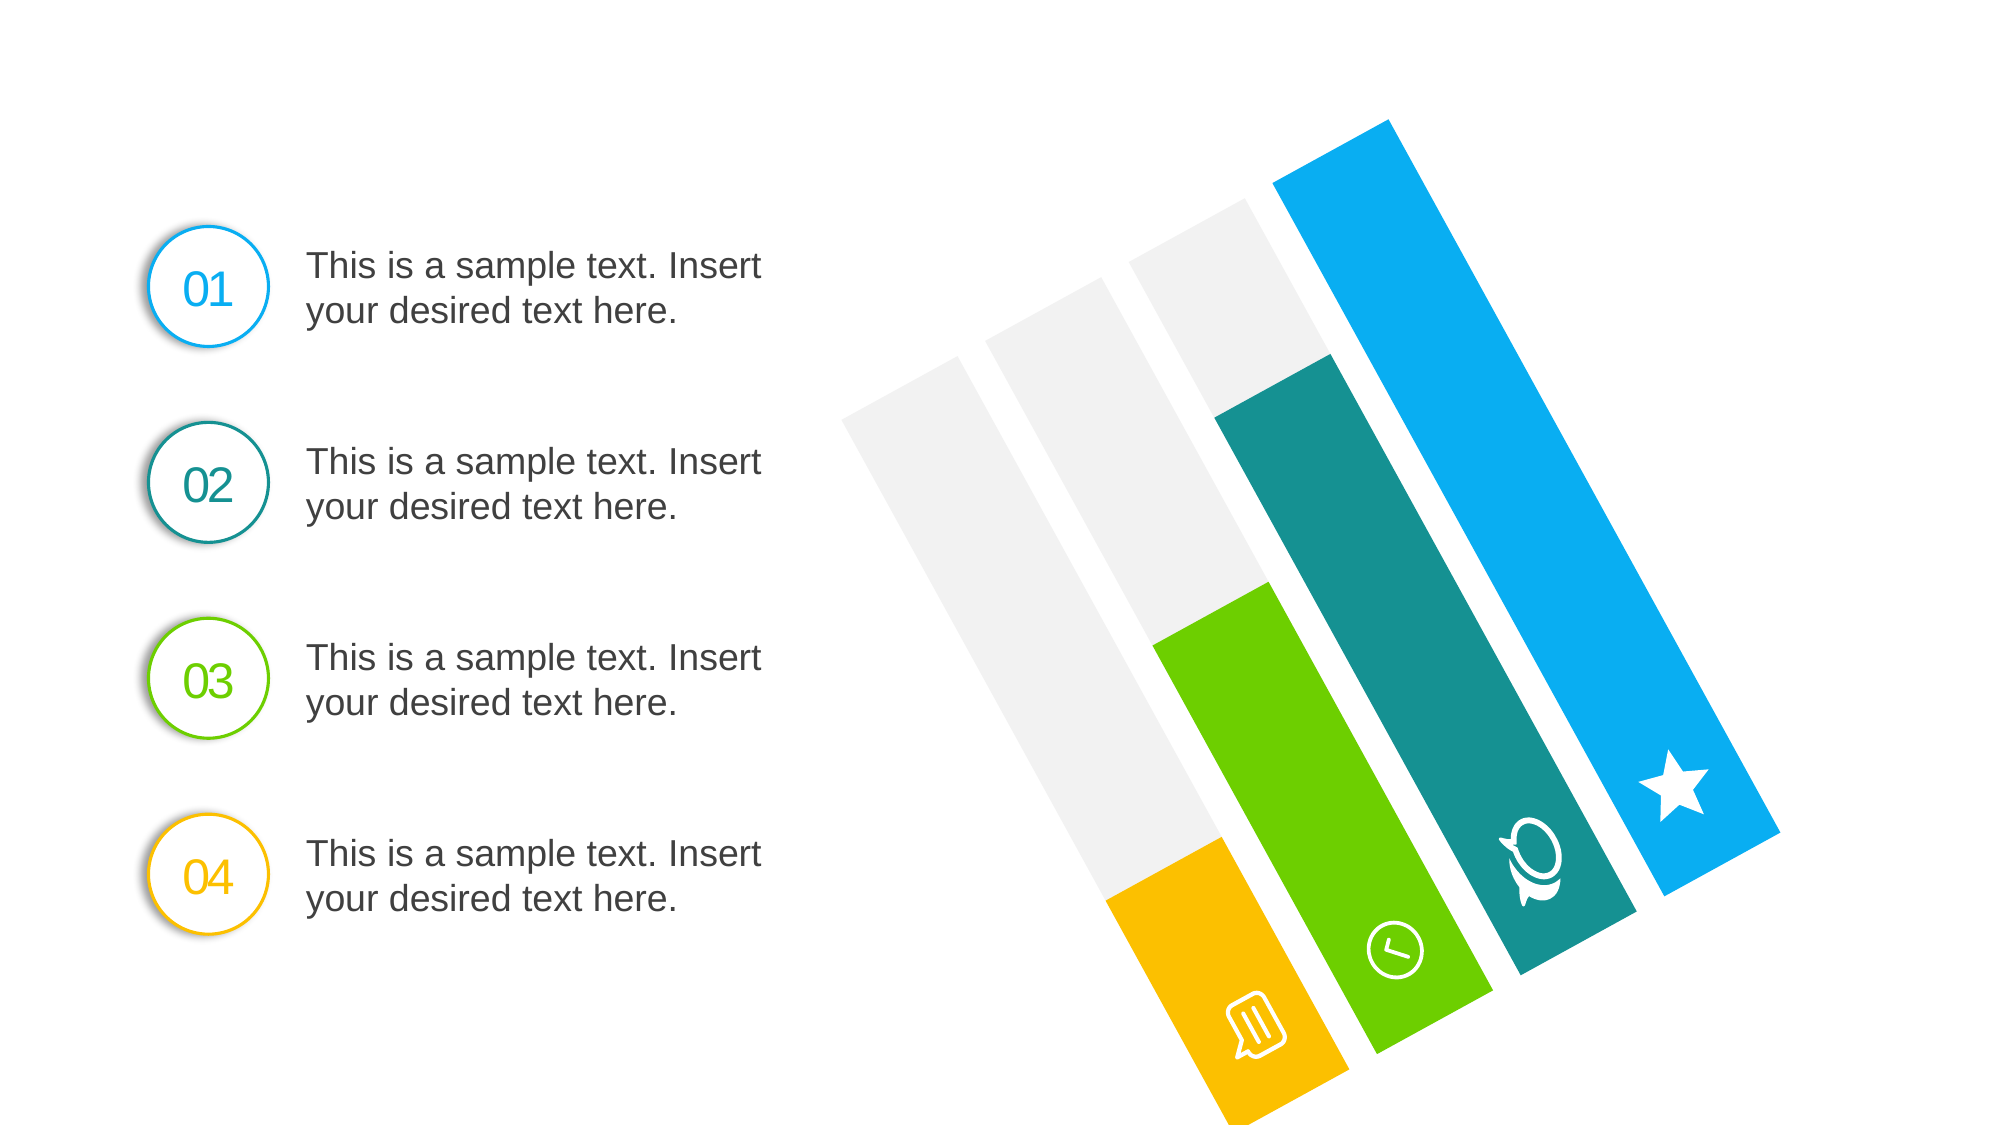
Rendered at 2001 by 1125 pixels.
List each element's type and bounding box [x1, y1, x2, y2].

text_box [903, 314, 1718, 939]
text_box [148, 618, 816, 739]
text_box [148, 226, 783, 347]
text_box [148, 422, 816, 543]
text_box [148, 814, 816, 935]
